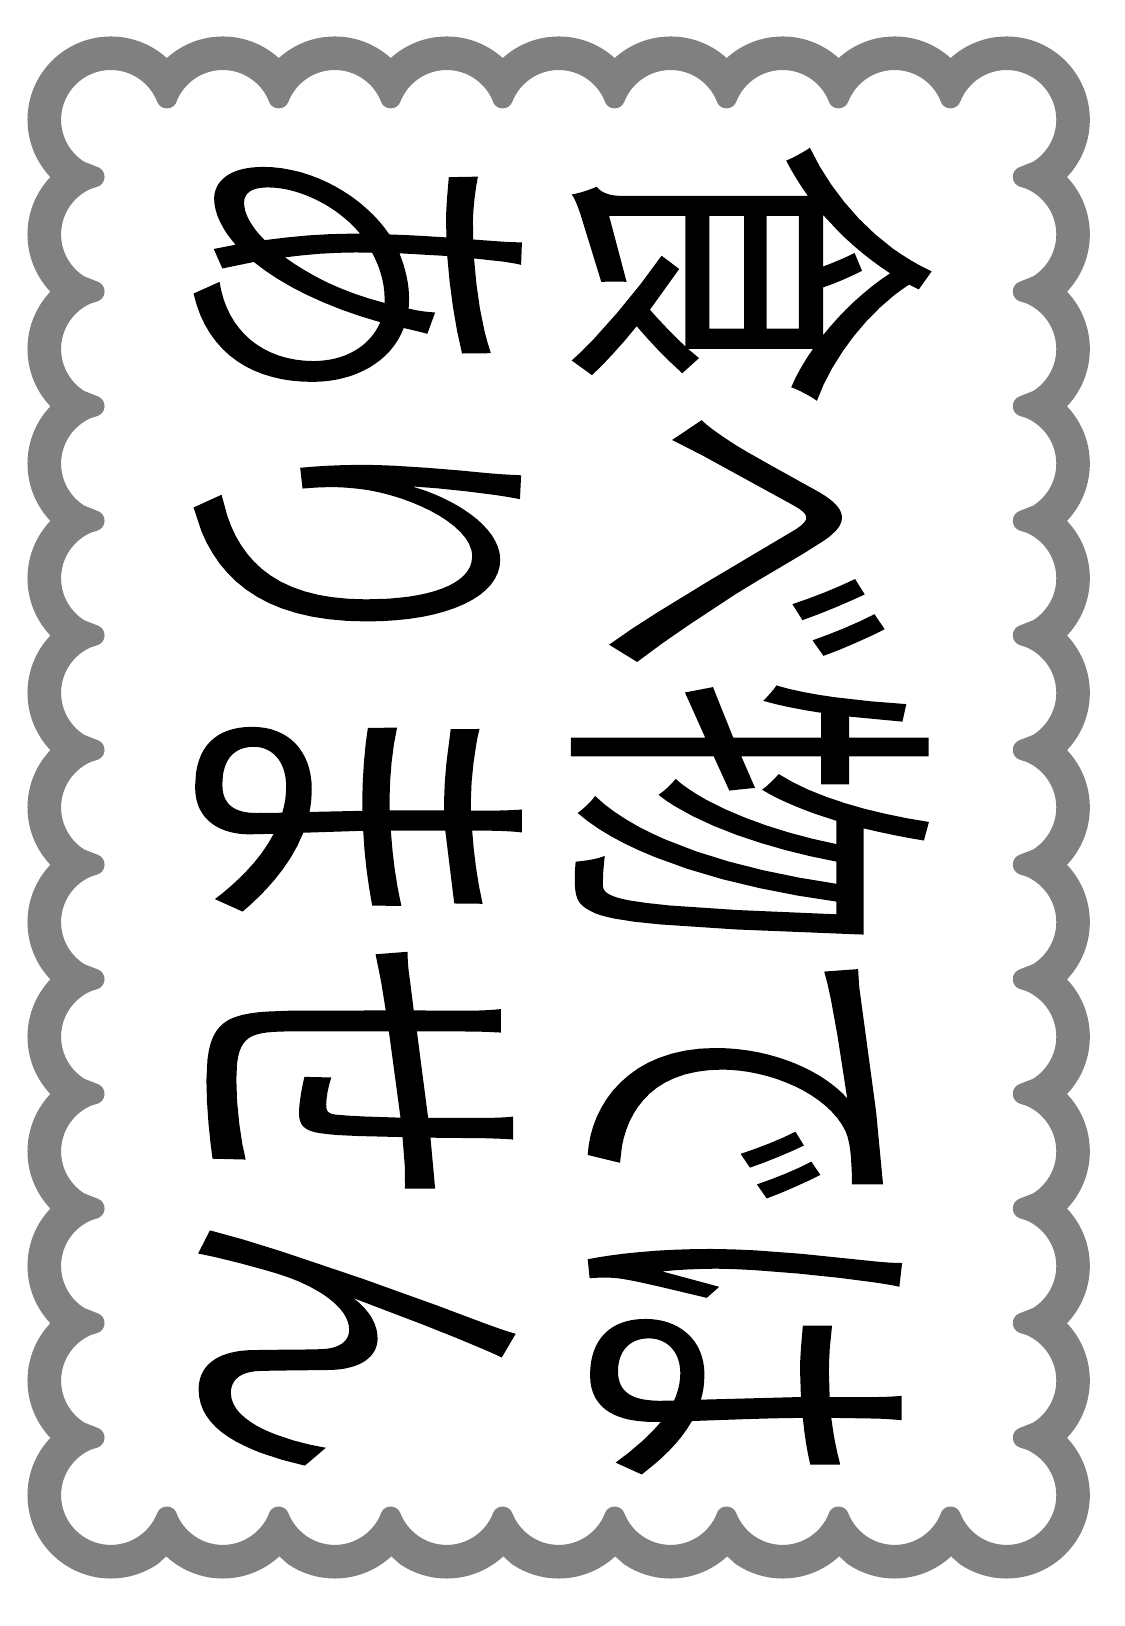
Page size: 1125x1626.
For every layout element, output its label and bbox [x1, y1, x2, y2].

text_box [35, 44, 1082, 1571]
